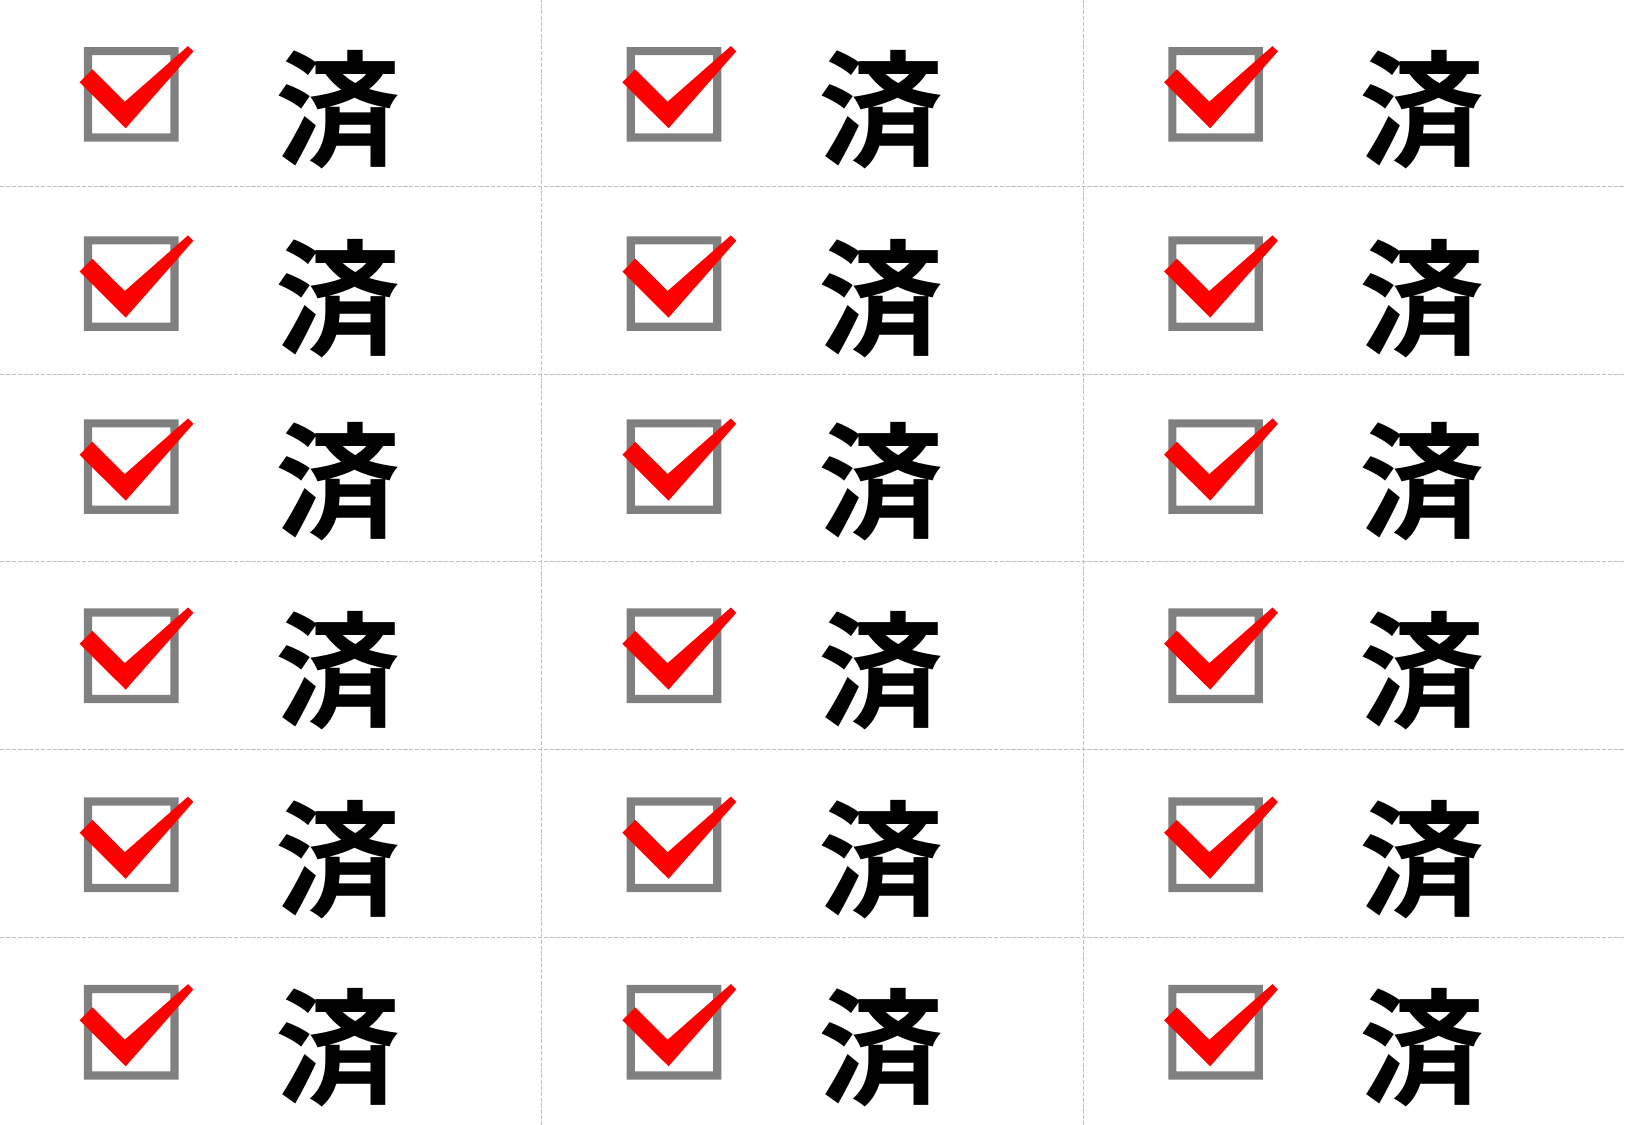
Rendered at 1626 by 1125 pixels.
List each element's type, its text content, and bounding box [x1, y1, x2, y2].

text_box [1164, 418, 1278, 514]
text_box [622, 984, 737, 1080]
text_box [622, 46, 737, 142]
text_box 済 [1359, 969, 1486, 1120]
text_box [622, 607, 737, 704]
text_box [1164, 796, 1278, 893]
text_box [79, 796, 194, 893]
text_box 済 [818, 31, 944, 182]
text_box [1164, 235, 1278, 331]
text_box 済 [818, 592, 944, 743]
text_box 済 [1359, 403, 1486, 554]
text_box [79, 607, 194, 704]
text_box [622, 796, 737, 893]
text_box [1164, 984, 1278, 1080]
text_box 済 [1359, 592, 1486, 743]
text_box 済 [275, 592, 401, 743]
text_box 済 [1359, 220, 1486, 371]
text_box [79, 418, 194, 514]
text_box 済 [818, 969, 944, 1120]
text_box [1164, 607, 1278, 704]
text_box 済 [275, 781, 401, 932]
text_box 済 [818, 220, 944, 371]
text_box 済 [275, 403, 401, 554]
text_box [622, 235, 737, 331]
text_box 済 [818, 403, 944, 554]
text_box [79, 235, 194, 331]
text_box 済 [1359, 781, 1486, 932]
text_box 済 [275, 31, 401, 182]
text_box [79, 46, 194, 142]
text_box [622, 418, 737, 514]
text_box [79, 984, 194, 1080]
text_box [1164, 46, 1278, 142]
text_box 済 [818, 781, 944, 932]
text_box 済 [275, 220, 401, 371]
text_box 済 [275, 969, 401, 1120]
text_box 済 [1359, 31, 1486, 182]
